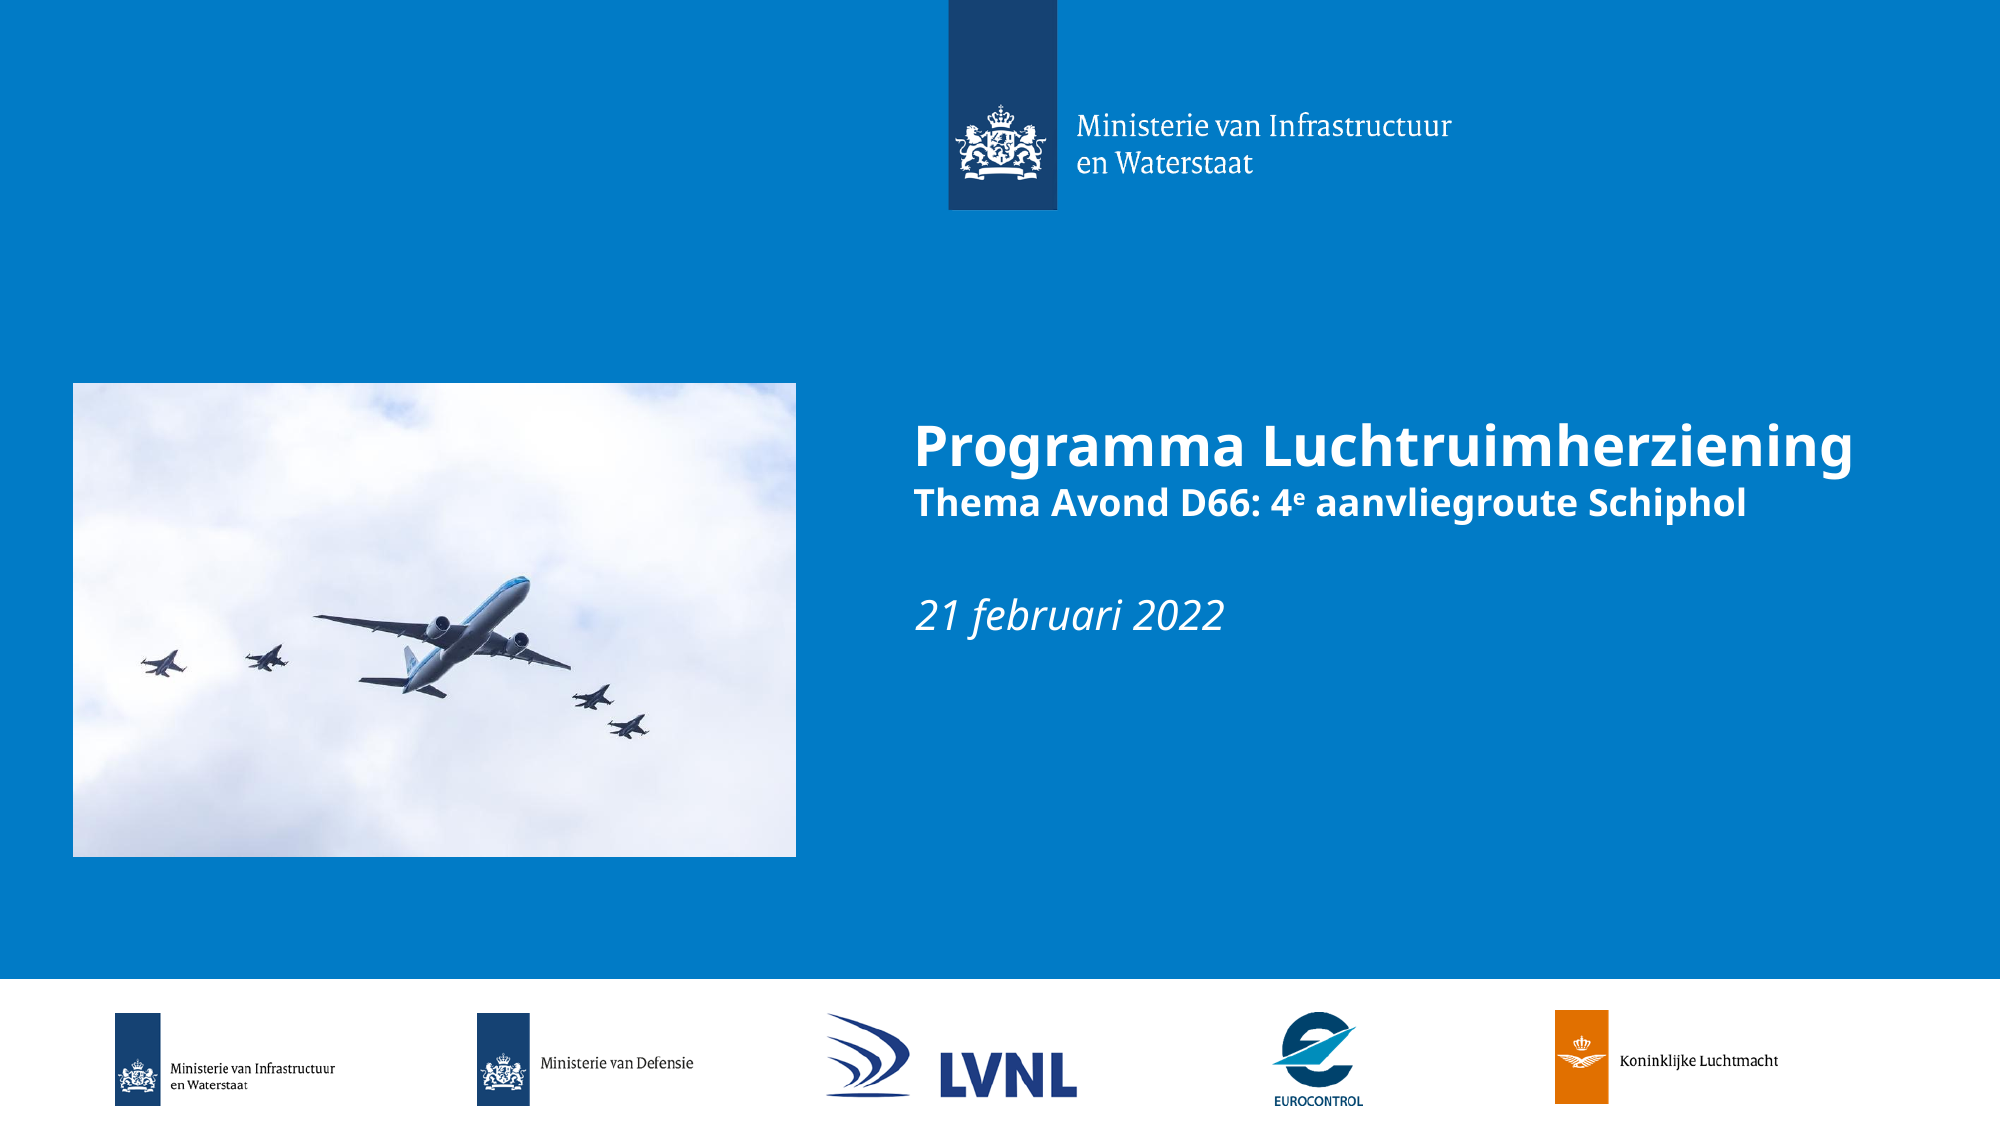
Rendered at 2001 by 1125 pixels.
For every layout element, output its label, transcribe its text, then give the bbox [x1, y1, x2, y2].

text_box [0, 979, 2000, 1125]
picture [1, 0, 2001, 276]
picture [103, 1002, 1798, 1112]
subtitle 21 februari 2022 [898, 610, 1768, 666]
picture [73, 383, 796, 857]
text_box Programma Luchtruimherziening Thema Avond D66: 4e aanvliegroute Schiphol [898, 360, 1944, 610]
